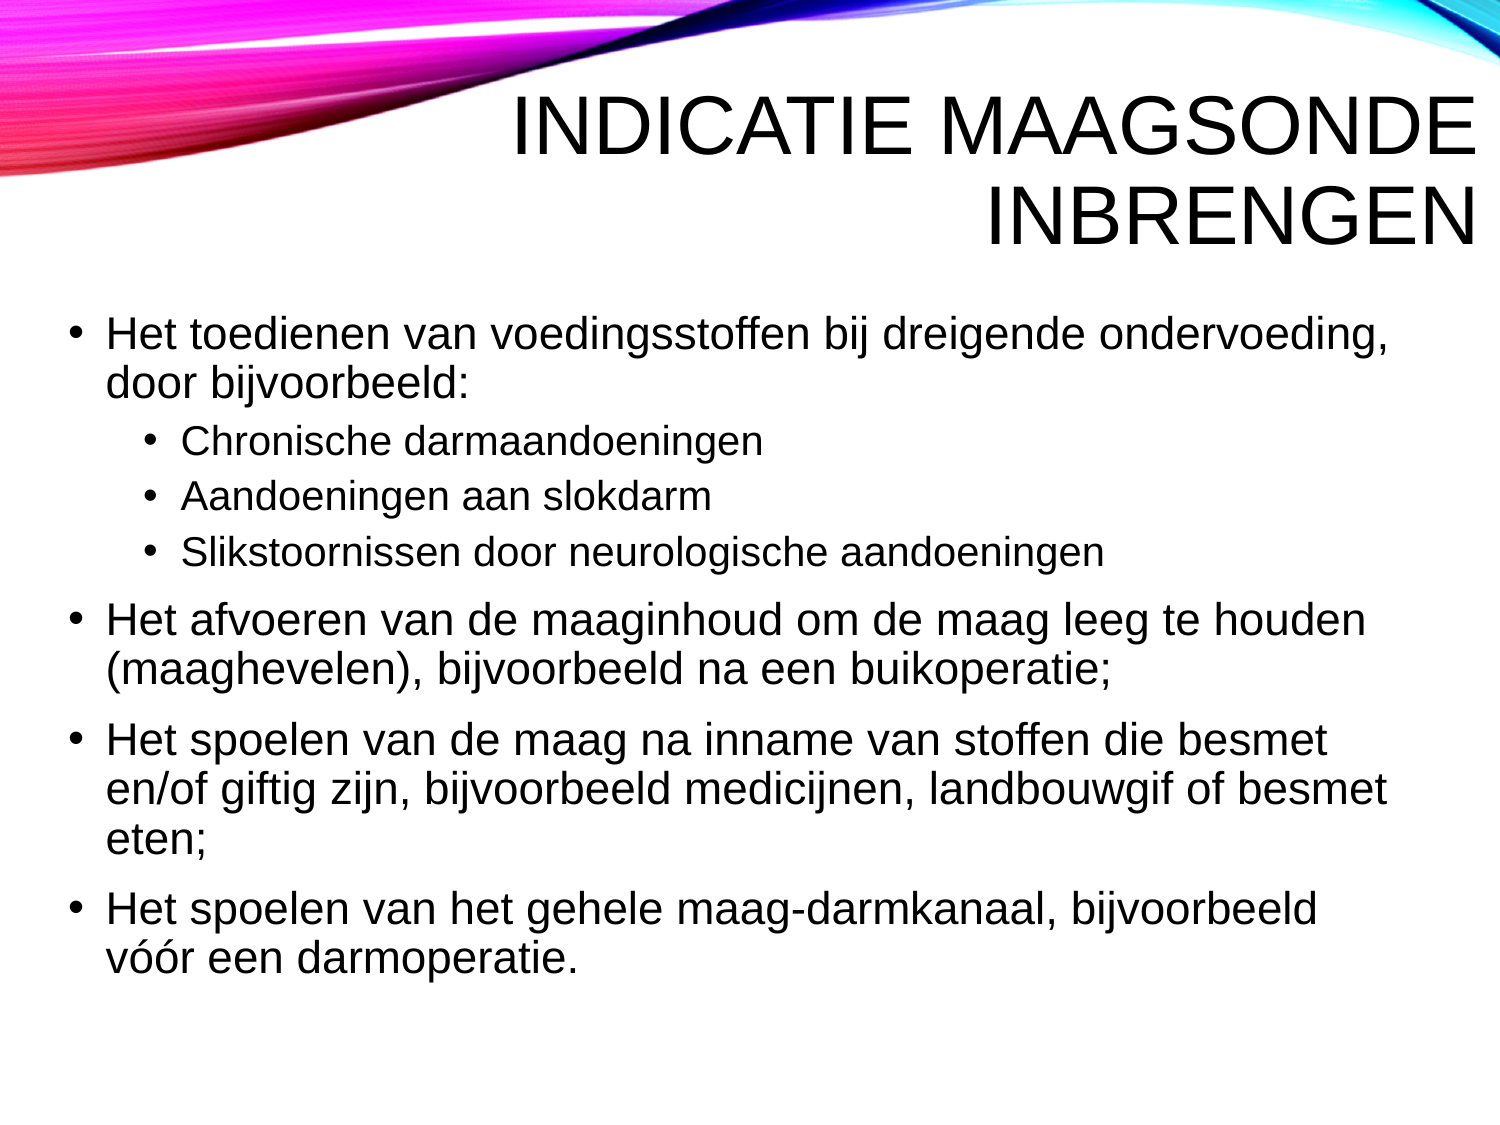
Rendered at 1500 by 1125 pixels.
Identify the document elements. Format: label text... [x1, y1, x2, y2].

title Indicatie maagsonde inbrengen [448, 66, 1495, 279]
list Het toedienen van voedingsstoffen bij dreigende ondervoeding, door bijvoorbeeld: Chronische darmaandoeningen Aandoeningen aan slokdarm Slikstoornissen door neurologische aandoeningen Het afvoeren van de maaginhoud om de maag leeg te houden (maaghevelen), bijvoorbeeld na een buikoperatie; Het spoelen van de maag na inname van stoffen die besmet en/of giftig zijn, bijvoorbeeld medicijnen, landbouwgif of besmet eten; Het spoelen van het gehele maag-darmkanaal, bijvoorbeeld vóór een darmoperatie. [53, 302, 1436, 1064]
picture [0, 0, 1500, 178]
